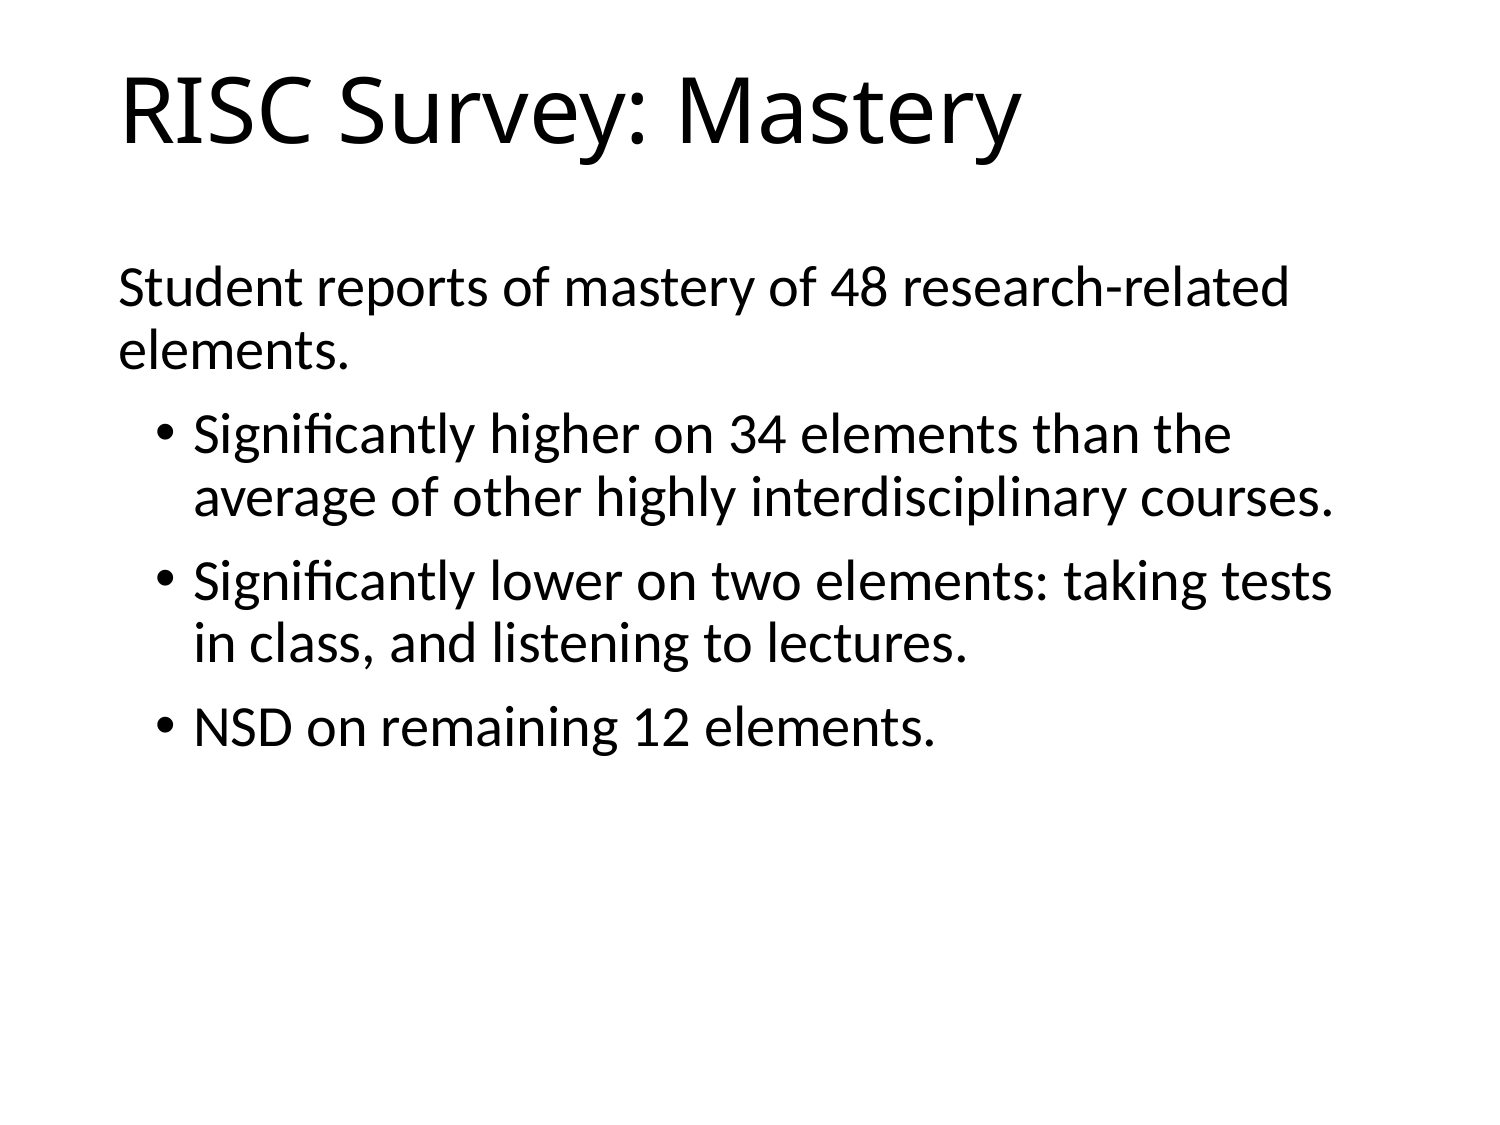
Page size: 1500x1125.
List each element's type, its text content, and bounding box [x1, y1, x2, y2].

title RISC Survey: Mastery [103, 50, 1397, 178]
list Student reports of mastery of 48 research-related elements. Significantly higher on 34 elements than the average of other highly interdisciplinary courses. Significantly lower on two elements: taking tests in class, and listening to lectures. NSD on remaining 12 elements. [103, 248, 1397, 963]
